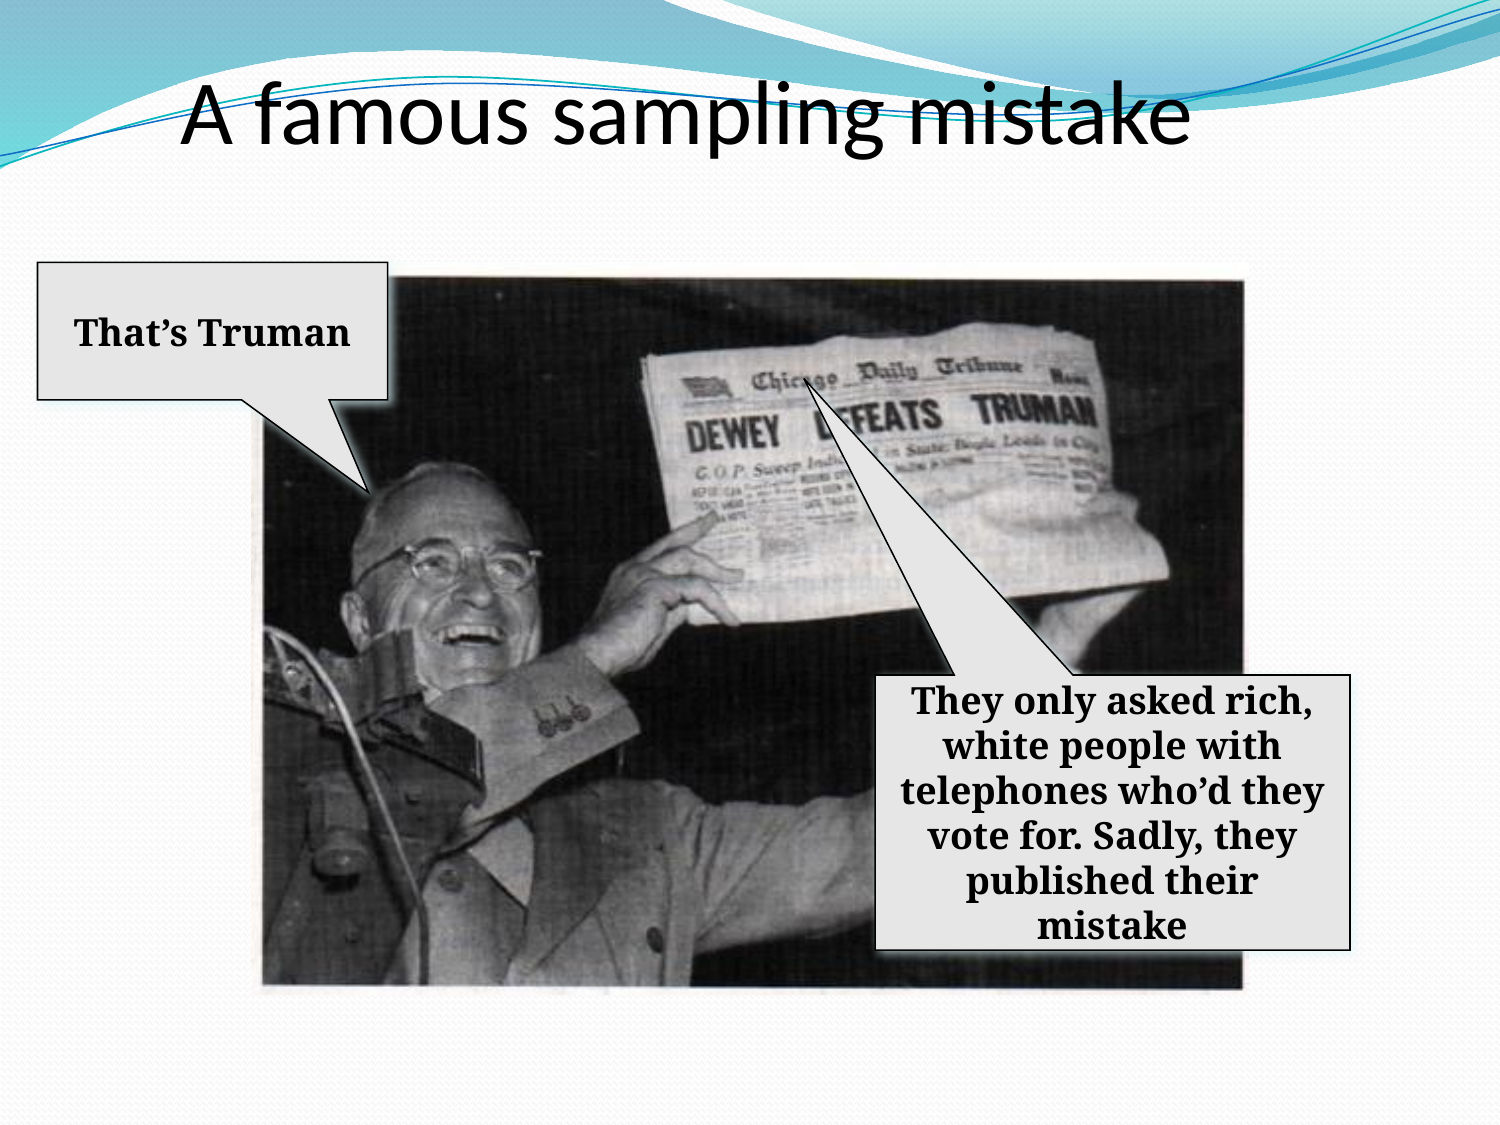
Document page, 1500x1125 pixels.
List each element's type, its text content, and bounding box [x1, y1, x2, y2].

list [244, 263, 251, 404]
text_box That’s Truman [37, 262, 251, 402]
text_box A famous sampling mistake [75, 45, 1300, 233]
text_box They only asked rich, white people with telephones who’d they vote for. Sadly, they published their mistake [1255, 675, 1351, 951]
picture [251, 262, 1249, 995]
